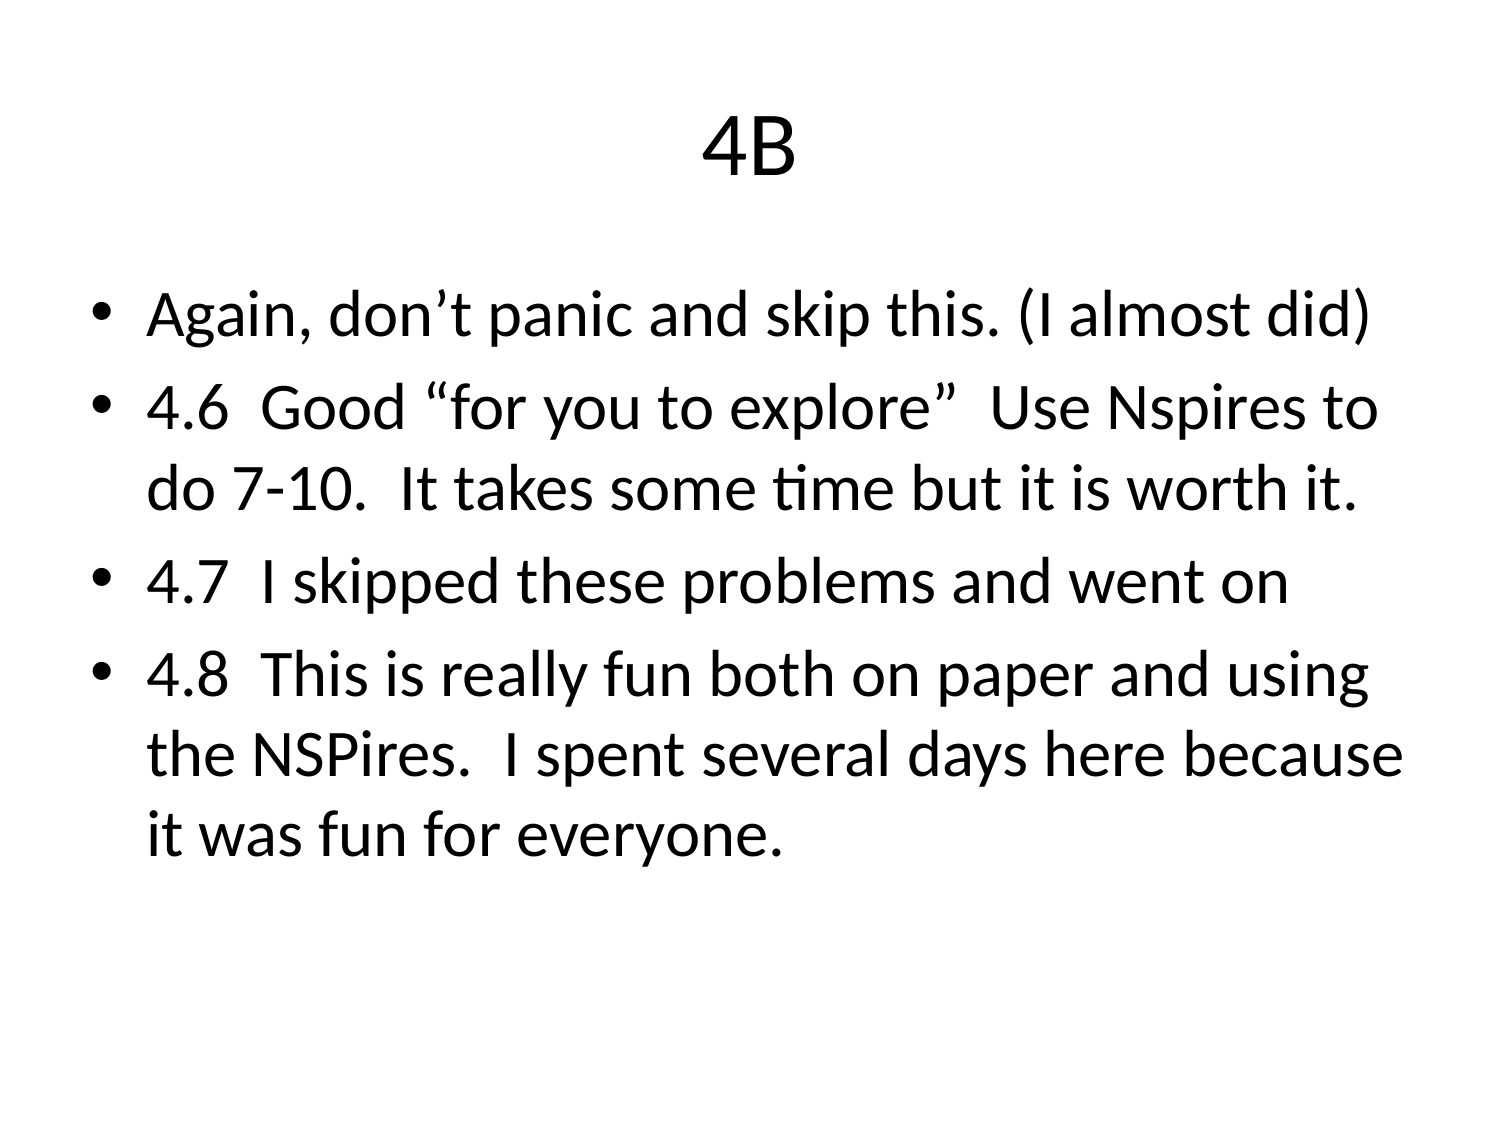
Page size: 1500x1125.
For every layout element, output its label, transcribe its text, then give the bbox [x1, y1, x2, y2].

list Again, don’t panic and skip this. (I almost did) 4.6 Good “for you to explore” Use Nspires to do 7-10. It takes some time but it is worth it. 4.7 I skipped these problems and went on 4.8 This is really fun both on paper and using the NSPires. I spent several days here because it was fun for everyone. [75, 262, 1425, 1005]
title 4B [75, 45, 1425, 233]
